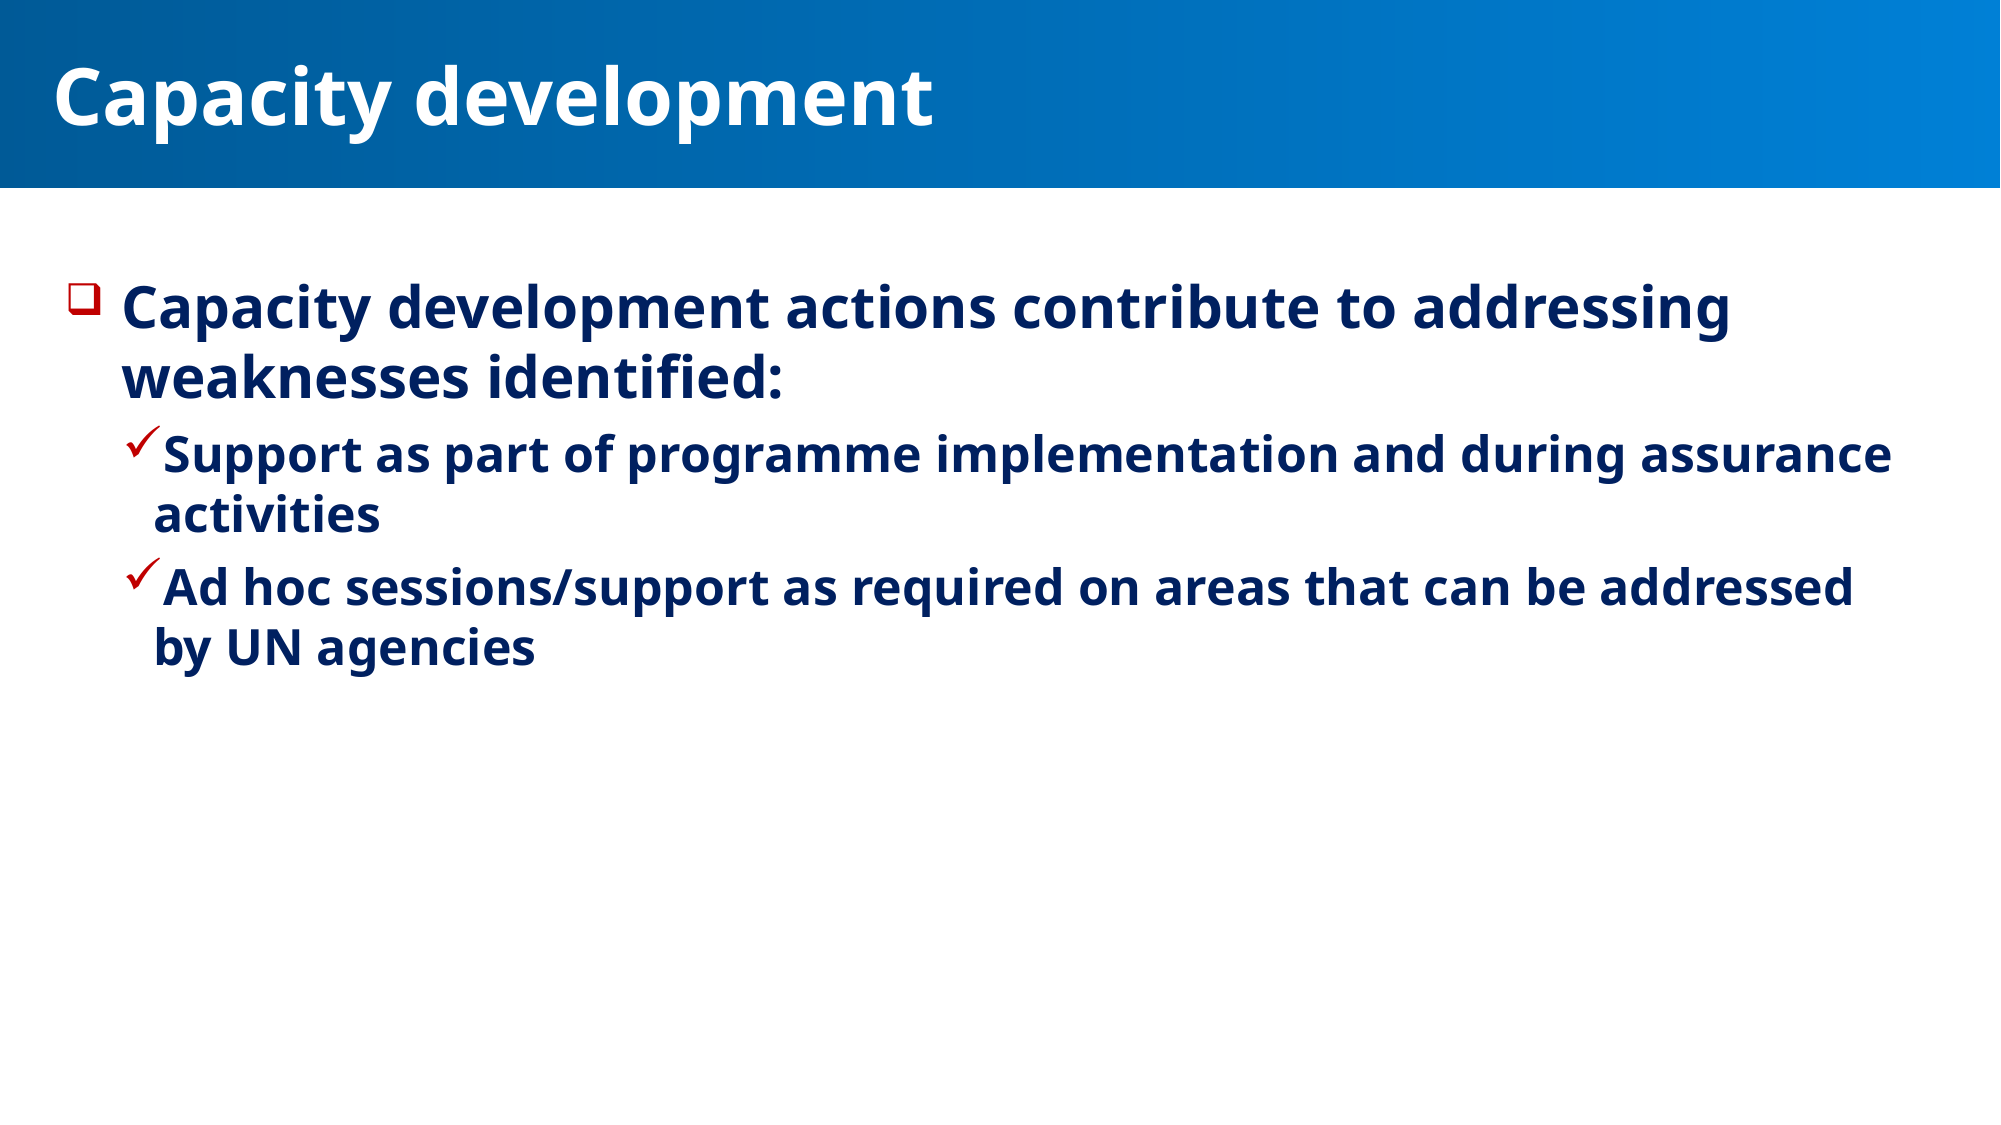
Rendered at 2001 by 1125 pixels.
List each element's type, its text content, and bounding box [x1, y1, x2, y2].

list Capacity development actions contribute to addressing weaknesses identified: Support as part of programme implementation and during assurance activities Ad hoc sessions/support as required on areas that can be addressed by UN agencies [50, 262, 1917, 1000]
title Capacity development [0, 0, 2000, 191]
